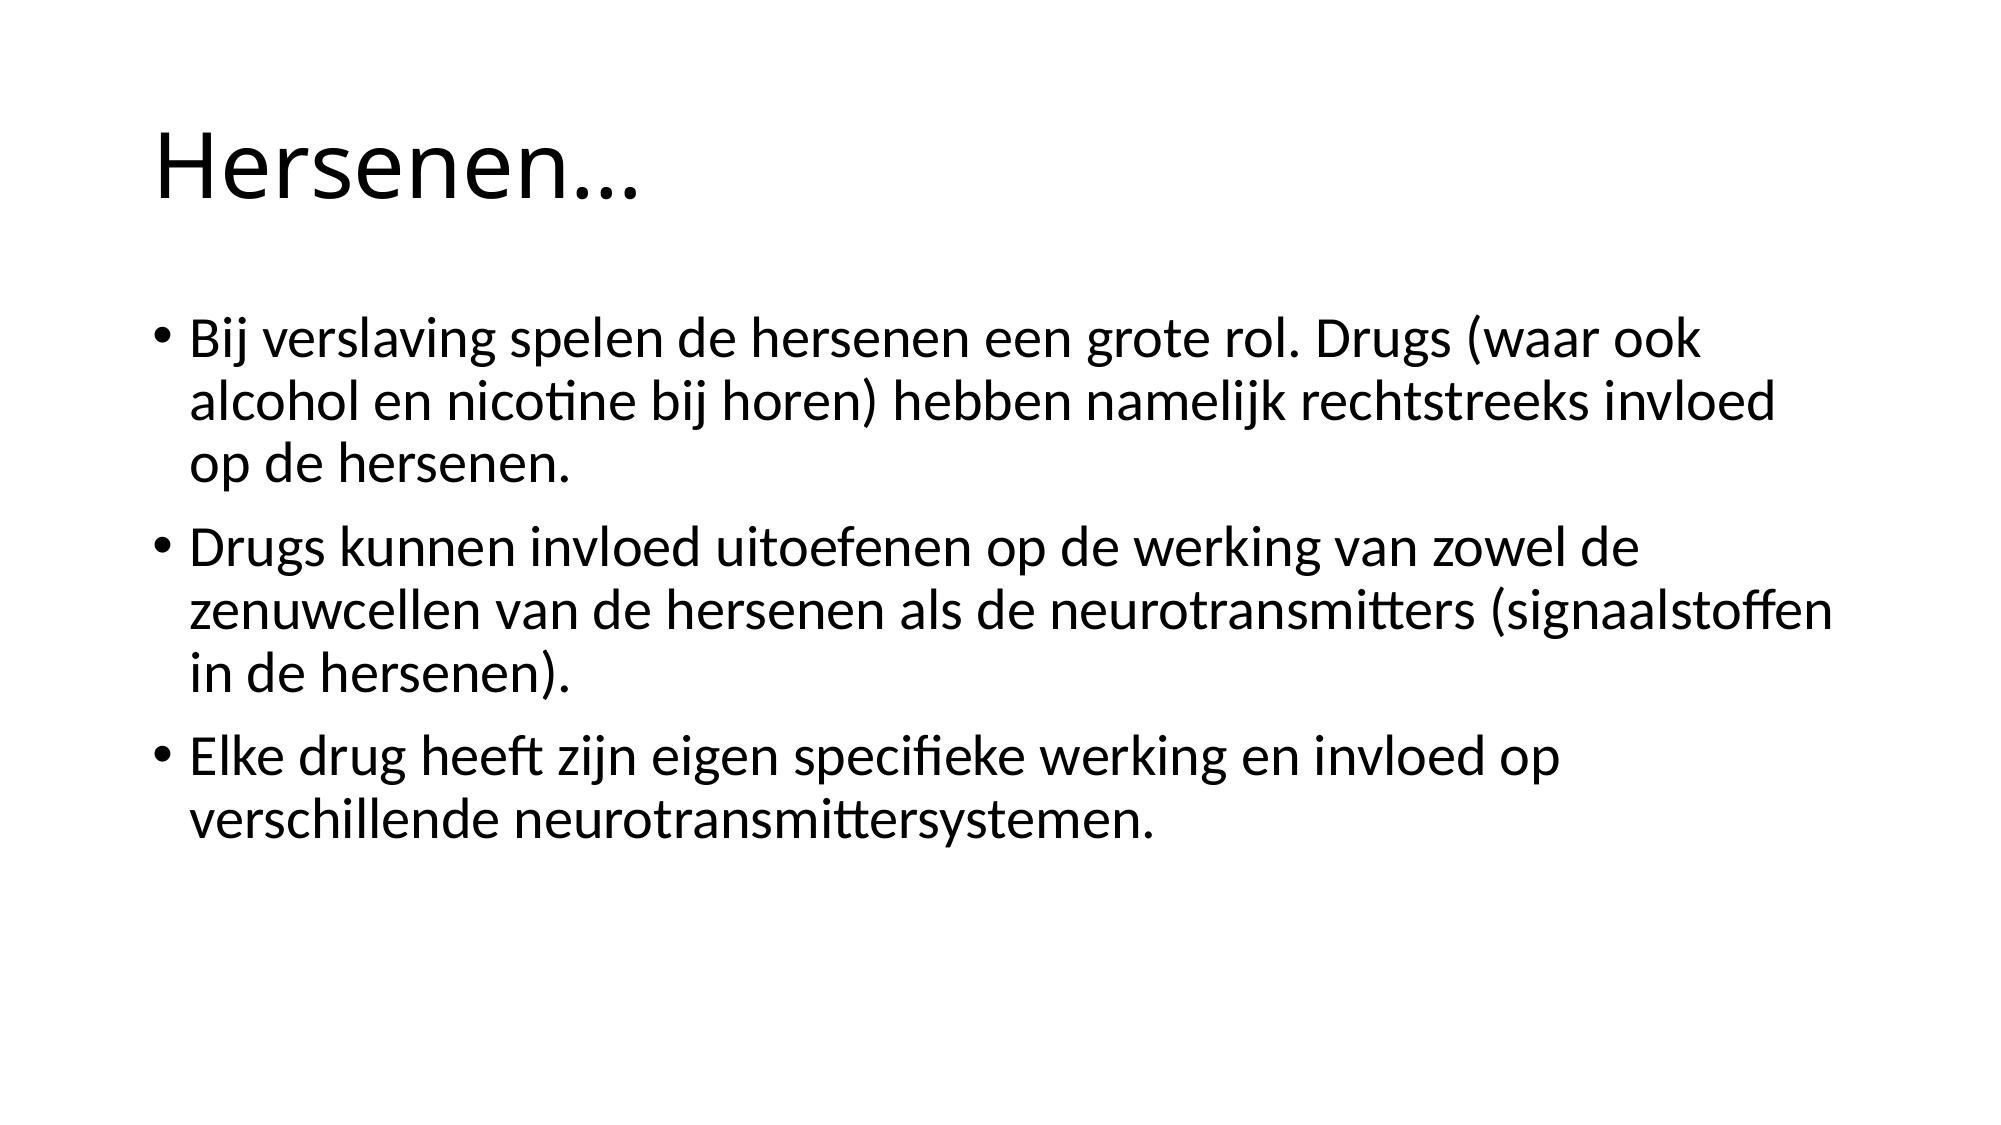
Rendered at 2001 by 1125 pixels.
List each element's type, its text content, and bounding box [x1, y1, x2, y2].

title Hersenen… [137, 59, 1863, 278]
list Bij verslaving spelen de hersenen een grote rol. Drugs (waar ook alcohol en nicotine bij horen) hebben namelijk rechtstreeks invloed op de hersenen. Drugs kunnen invloed uitoefenen op de werking van zowel de zenuwcellen van de hersenen als de neurotransmitters (signaalstoffen in de hersenen). Elke drug heeft zijn eigen specifieke werking en invloed op verschillende neurotransmittersystemen. [137, 299, 1863, 1014]
